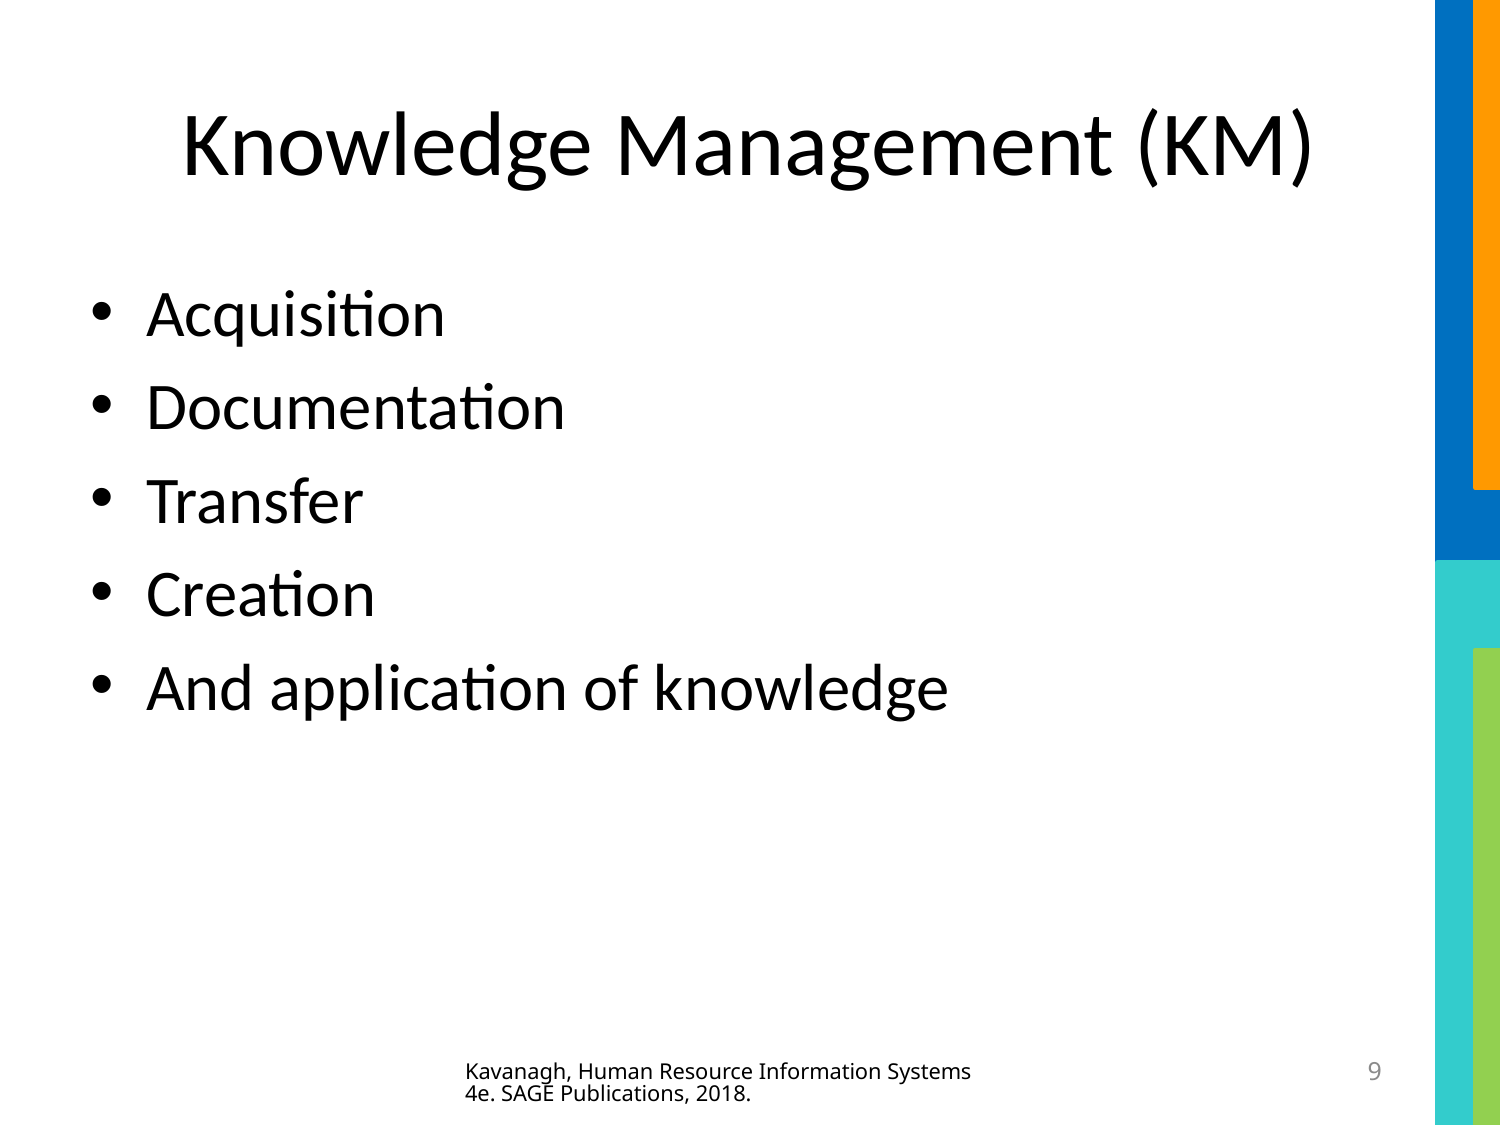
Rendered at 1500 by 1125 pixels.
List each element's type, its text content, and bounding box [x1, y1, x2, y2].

slide_number 9 [1059, 1042, 1397, 1103]
list Acquisition Documentation Transfer Creation And application of knowledge [75, 262, 1425, 1005]
footer Kavanagh, Human Resource Information Systems 4e. SAGE Publications, 2018. [450, 1042, 1004, 1103]
title Knowledge Management (KM) [75, 45, 1425, 233]
